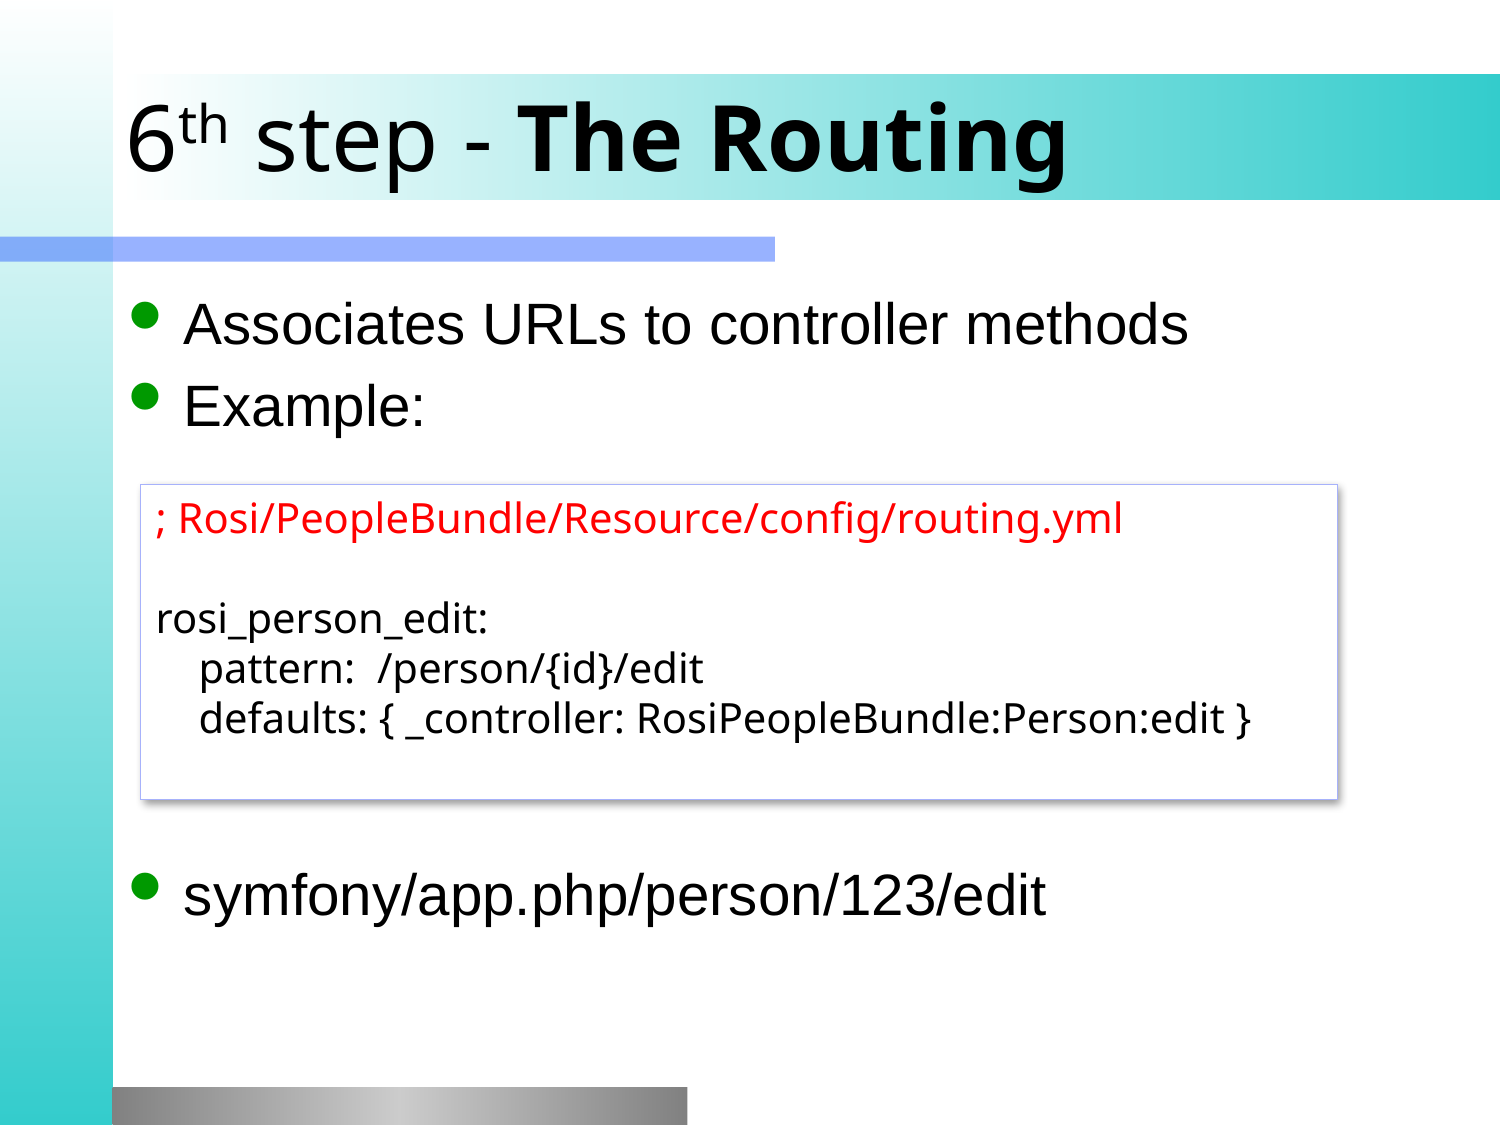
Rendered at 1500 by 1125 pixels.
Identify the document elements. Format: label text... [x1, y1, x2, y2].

list Associates URLs to controller methods Example: symfony/app.php/person/123/edit [112, 278, 1442, 1073]
text_box ; Rosi/PeopleBundle/Resource/config/routing.yml rosi_person_edit: pattern: /person/{id}/edit defaults: { _controller: RosiPeopleBundle:Person:edit } [140, 484, 1338, 800]
title 6th step - The Routing [110, 40, 1386, 229]
